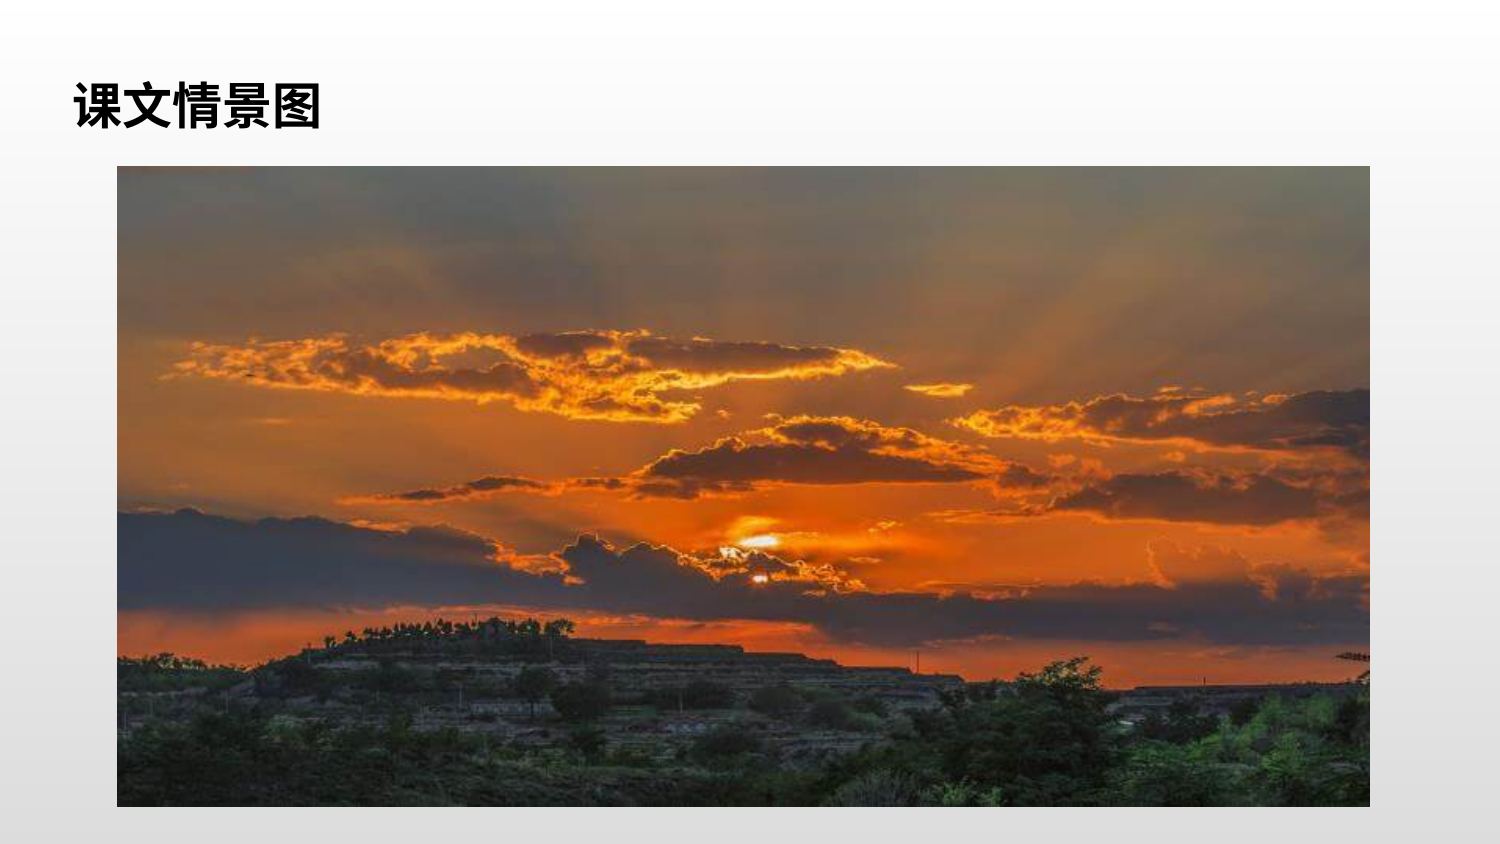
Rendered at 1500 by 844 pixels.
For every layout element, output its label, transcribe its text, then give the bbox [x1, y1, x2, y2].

text_box 课文情景图 [61, 68, 510, 140]
picture [117, 166, 1370, 807]
